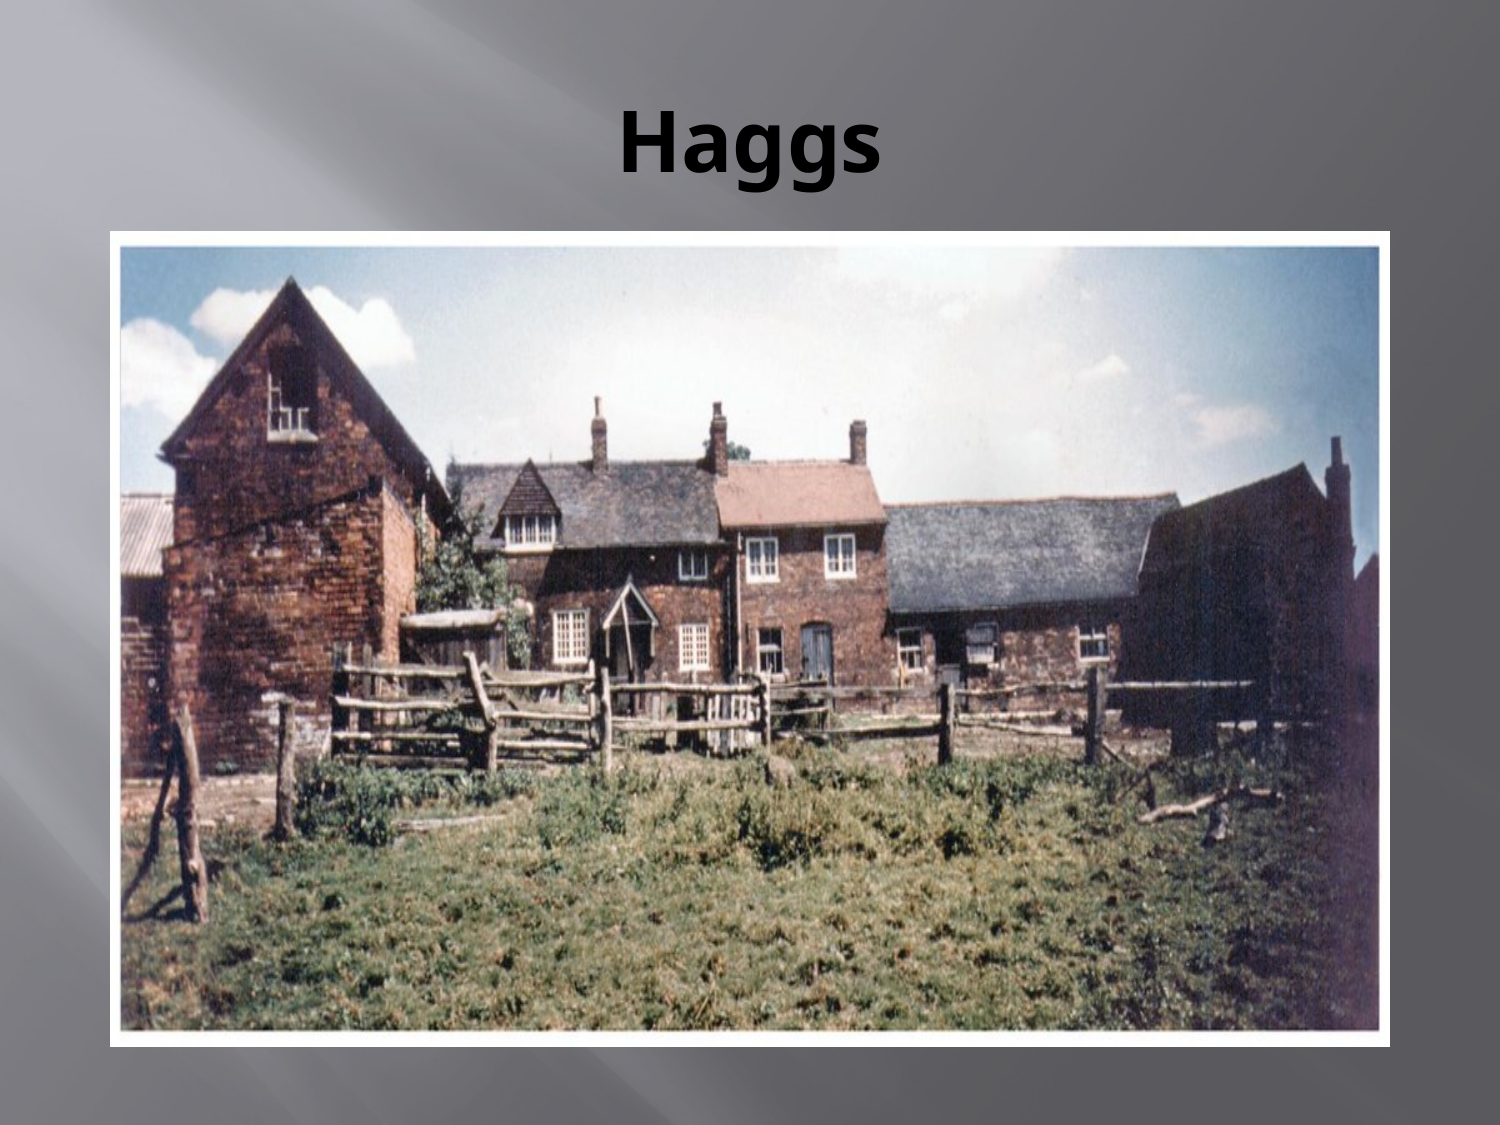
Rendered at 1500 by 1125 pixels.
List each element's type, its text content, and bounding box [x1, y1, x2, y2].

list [109, 231, 1391, 1047]
title Haggs [75, 45, 1425, 233]
